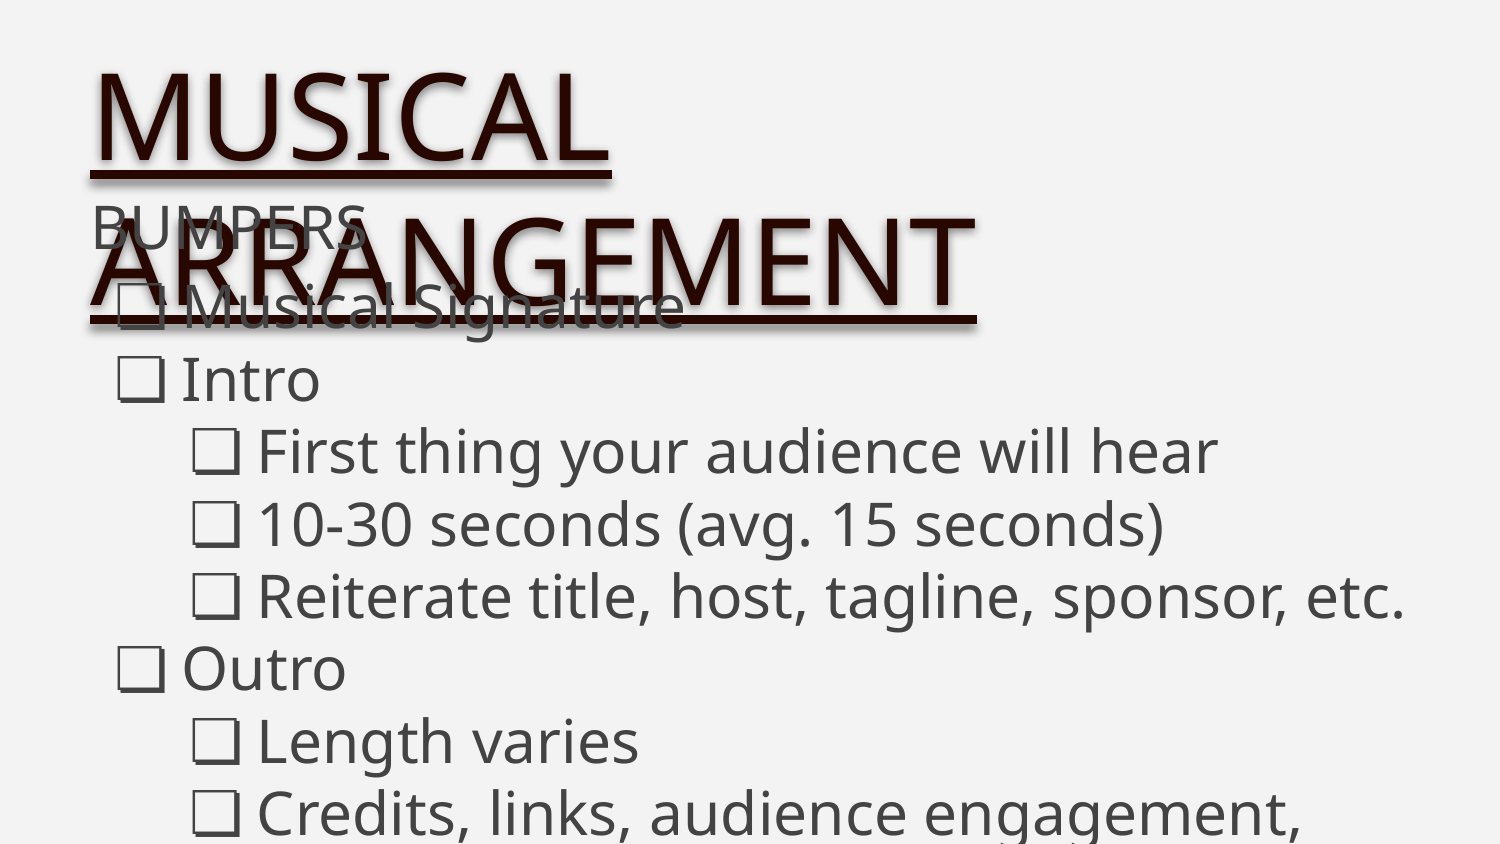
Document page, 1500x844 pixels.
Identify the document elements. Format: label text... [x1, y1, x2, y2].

text_box MUSICAL ARRANGEMENT [75, 24, 1425, 174]
text_box BUMPERS [75, 174, 1425, 247]
text_box Musical Signature Intro First thing your audience will hear 10-30 seconds (avg. 15 seconds) Reiterate title, host, tagline, sponsor, etc. Outro Length varies Credits, links, audience engagement, merchandise, etc. [91, 253, 1425, 844]
